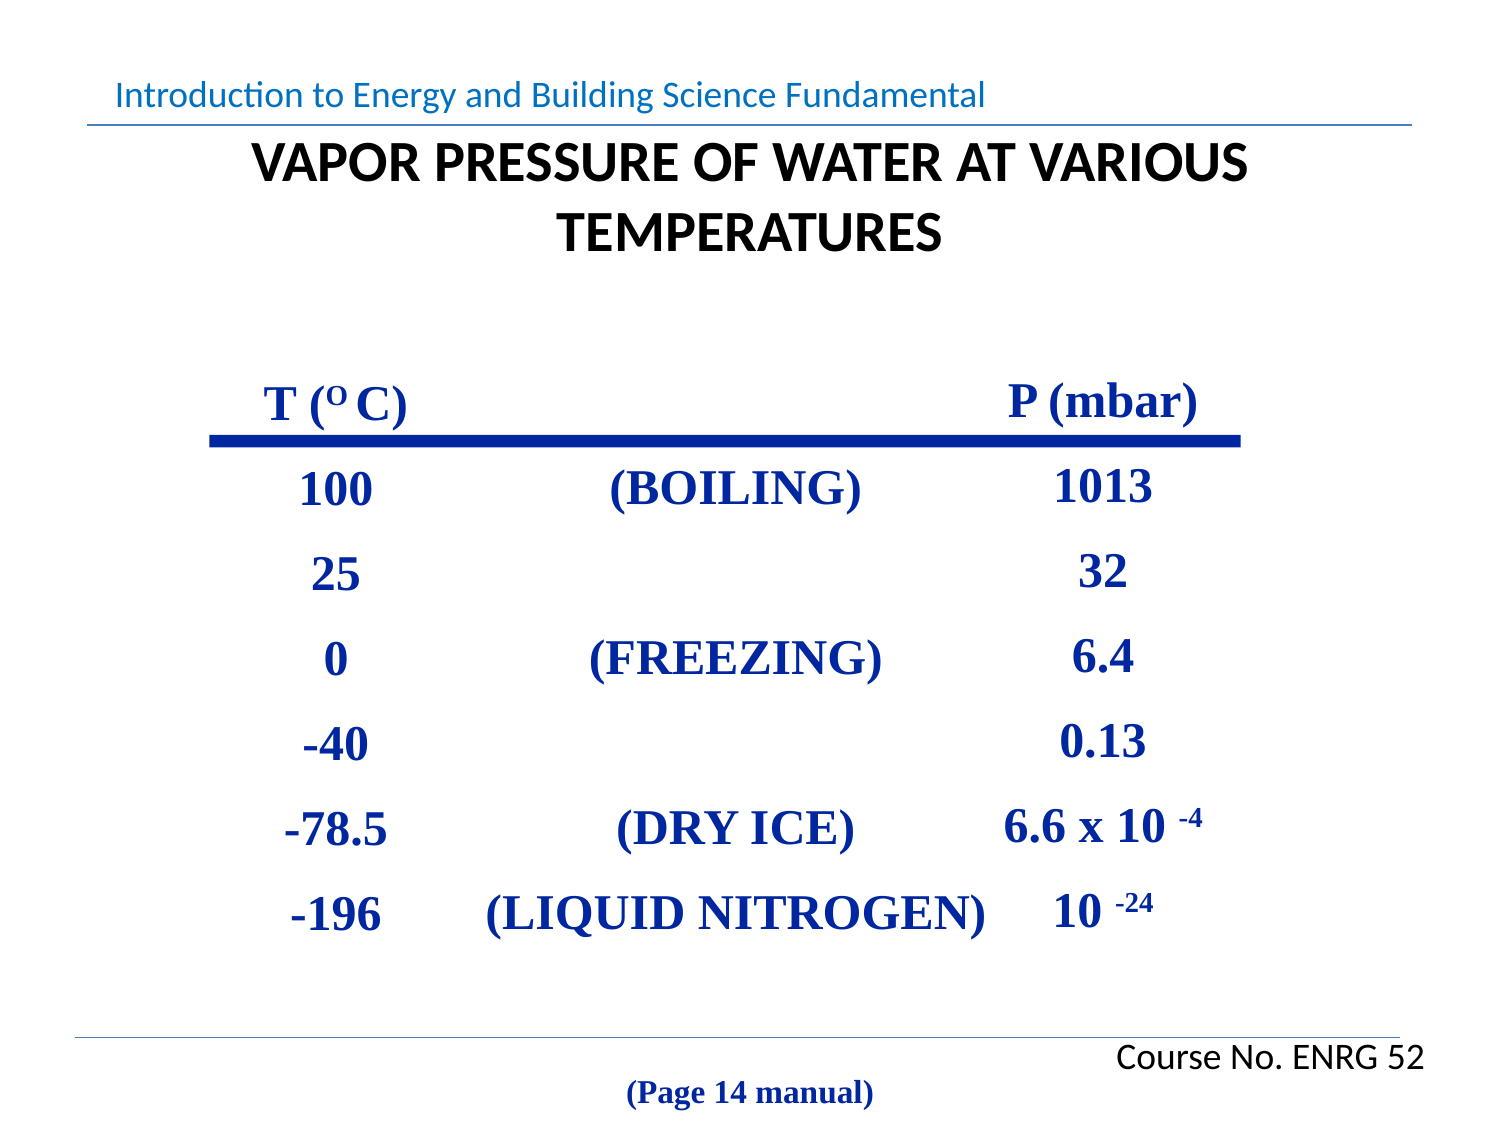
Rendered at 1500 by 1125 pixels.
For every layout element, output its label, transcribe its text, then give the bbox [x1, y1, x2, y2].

text_box (Page 14 manual) [611, 1063, 889, 1118]
text_box VAPOR PRESSURE OF WATER AT VARIOUS TEMPERATURES [203, 115, 1296, 271]
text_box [195, 359, 1308, 978]
